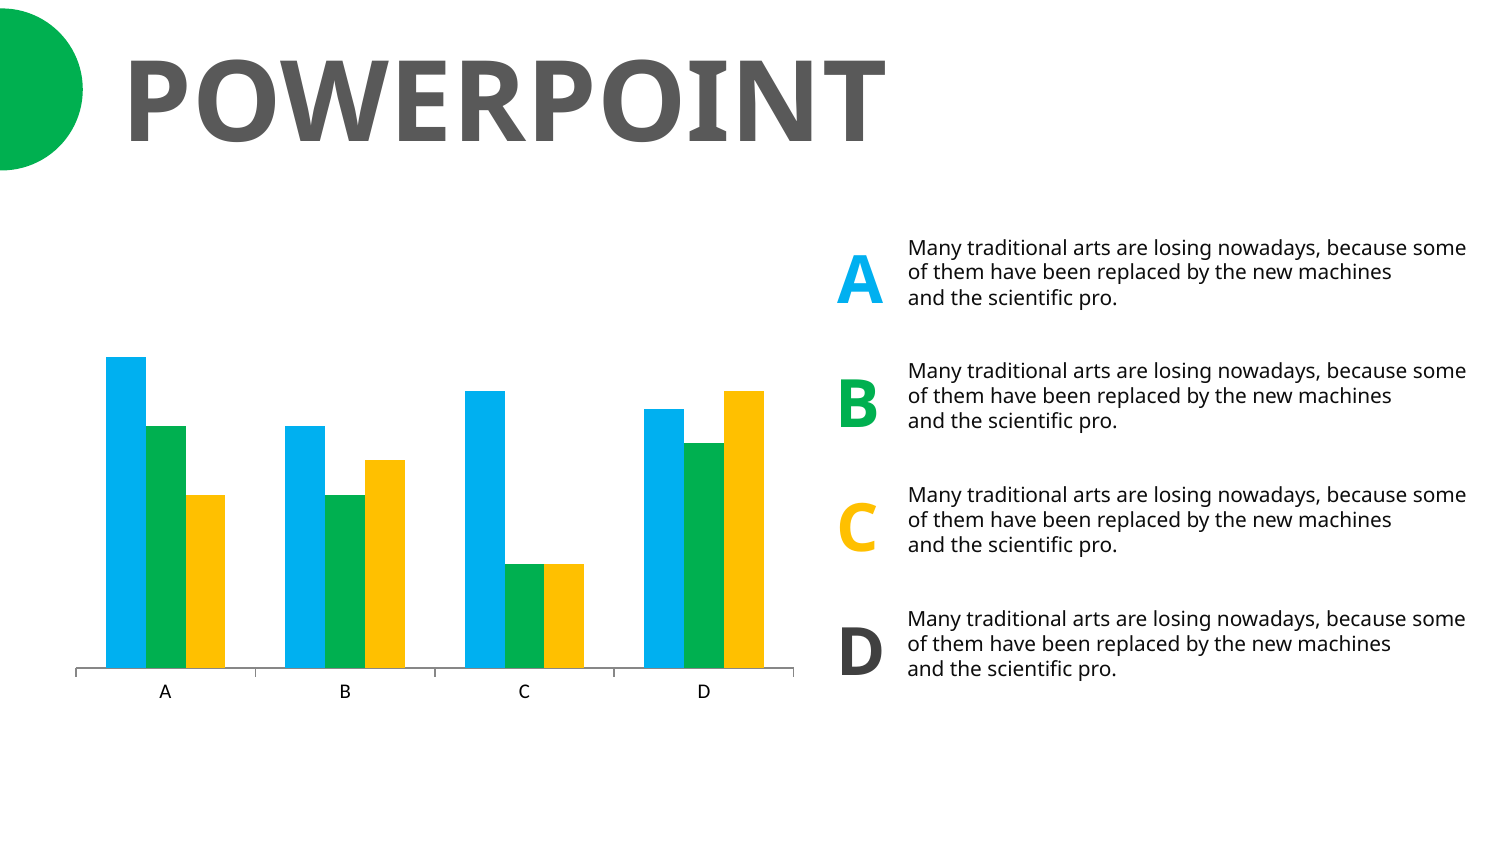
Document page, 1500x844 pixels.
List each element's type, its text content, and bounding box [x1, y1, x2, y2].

chart [56, 299, 822, 715]
text_box POWERPOINT [106, 21, 903, 171]
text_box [821, 598, 1500, 694]
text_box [821, 350, 1500, 446]
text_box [821, 474, 1500, 570]
text_box [0, 6, 85, 173]
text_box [821, 226, 1500, 322]
